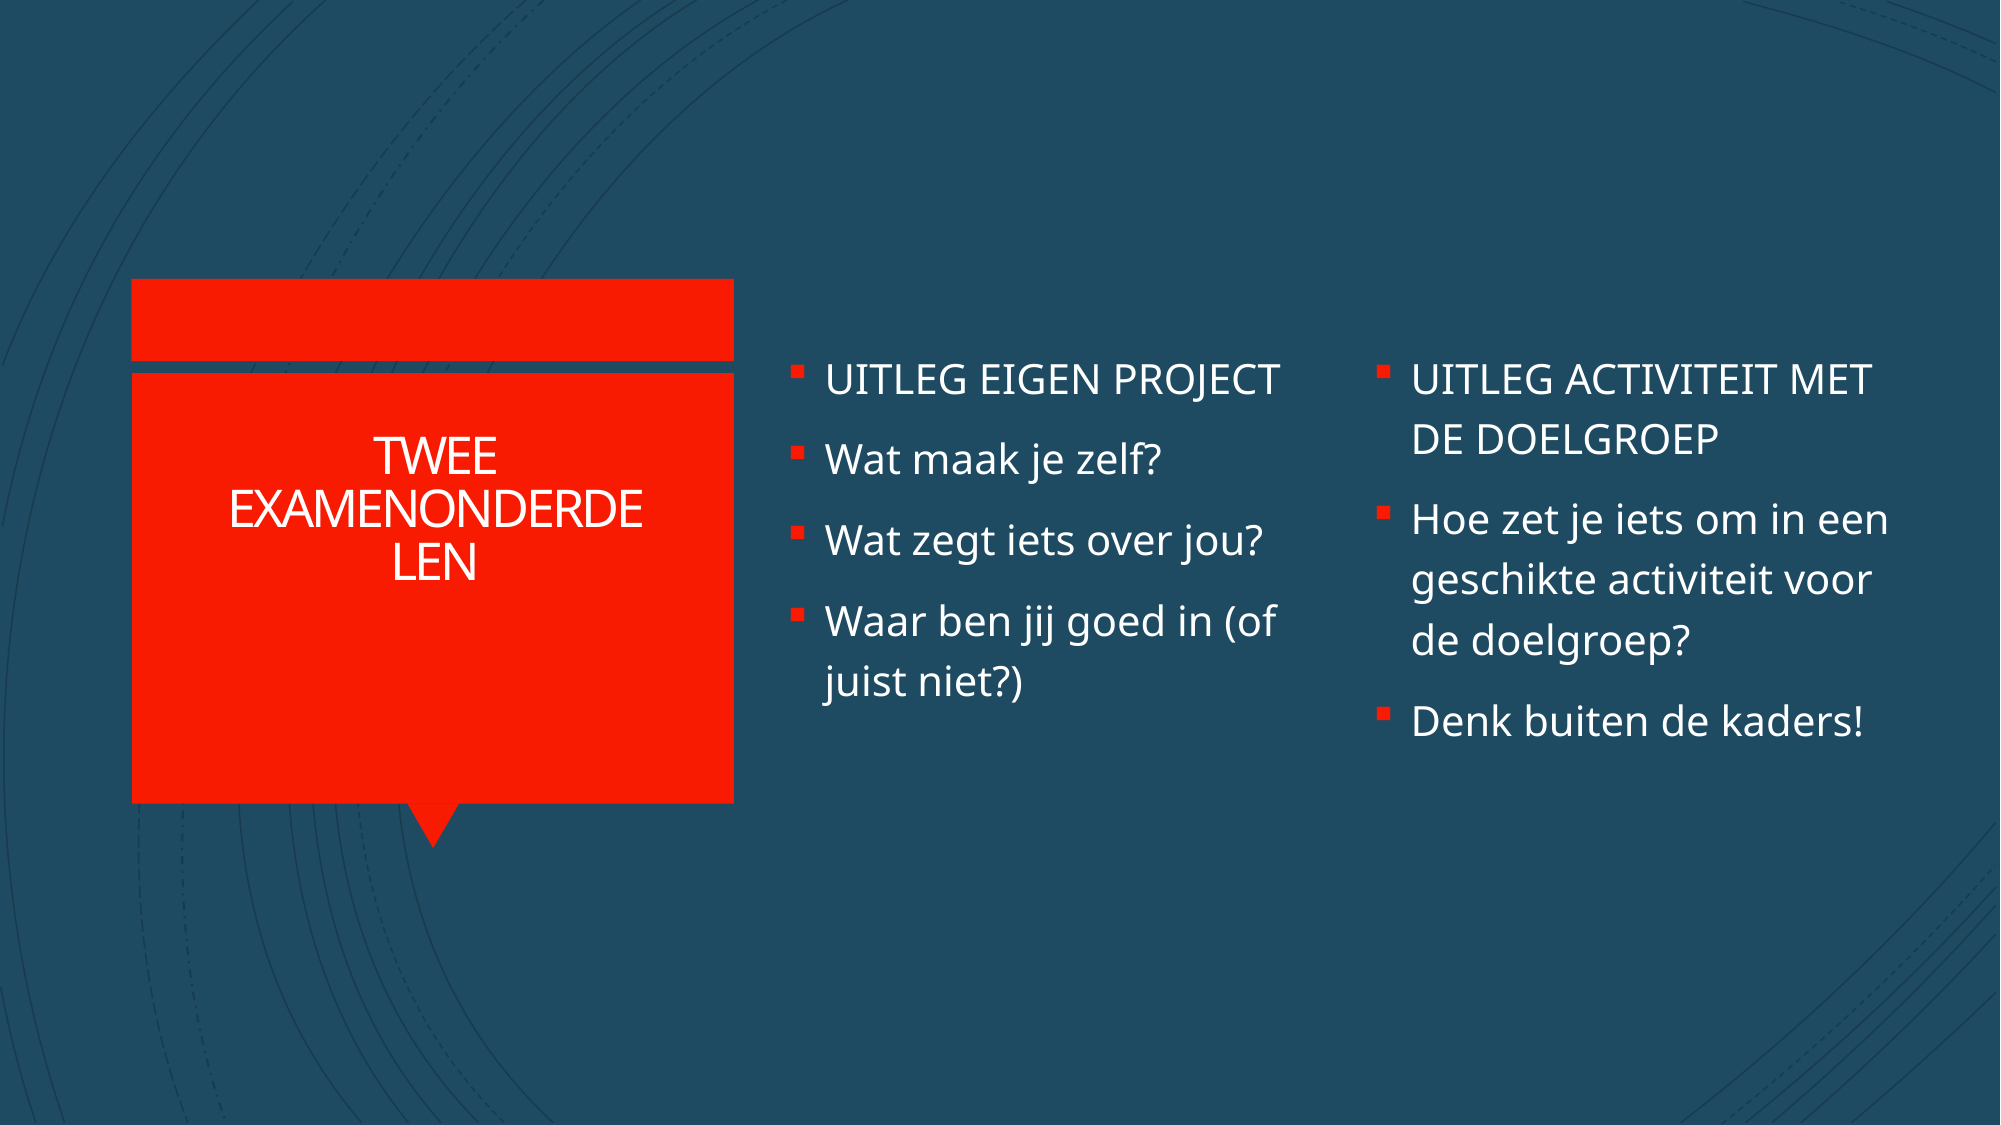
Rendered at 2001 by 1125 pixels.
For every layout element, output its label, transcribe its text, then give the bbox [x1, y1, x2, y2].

list UITLEG EIGEN PROJECT Wat maak je zelf? Wat zegt iets over jou? Waar ben jij goed in (of juist niet?) [772, 263, 1334, 1003]
title TWEE EXAMENONDERDELEN [203, 417, 667, 1125]
list UITLEG ACTIVITEIT MET DE DOELGROEP Hoe zet je iets om in een geschikte activiteit voor de doelgroep? Denk buiten de kaders! [1358, 263, 1920, 1003]
